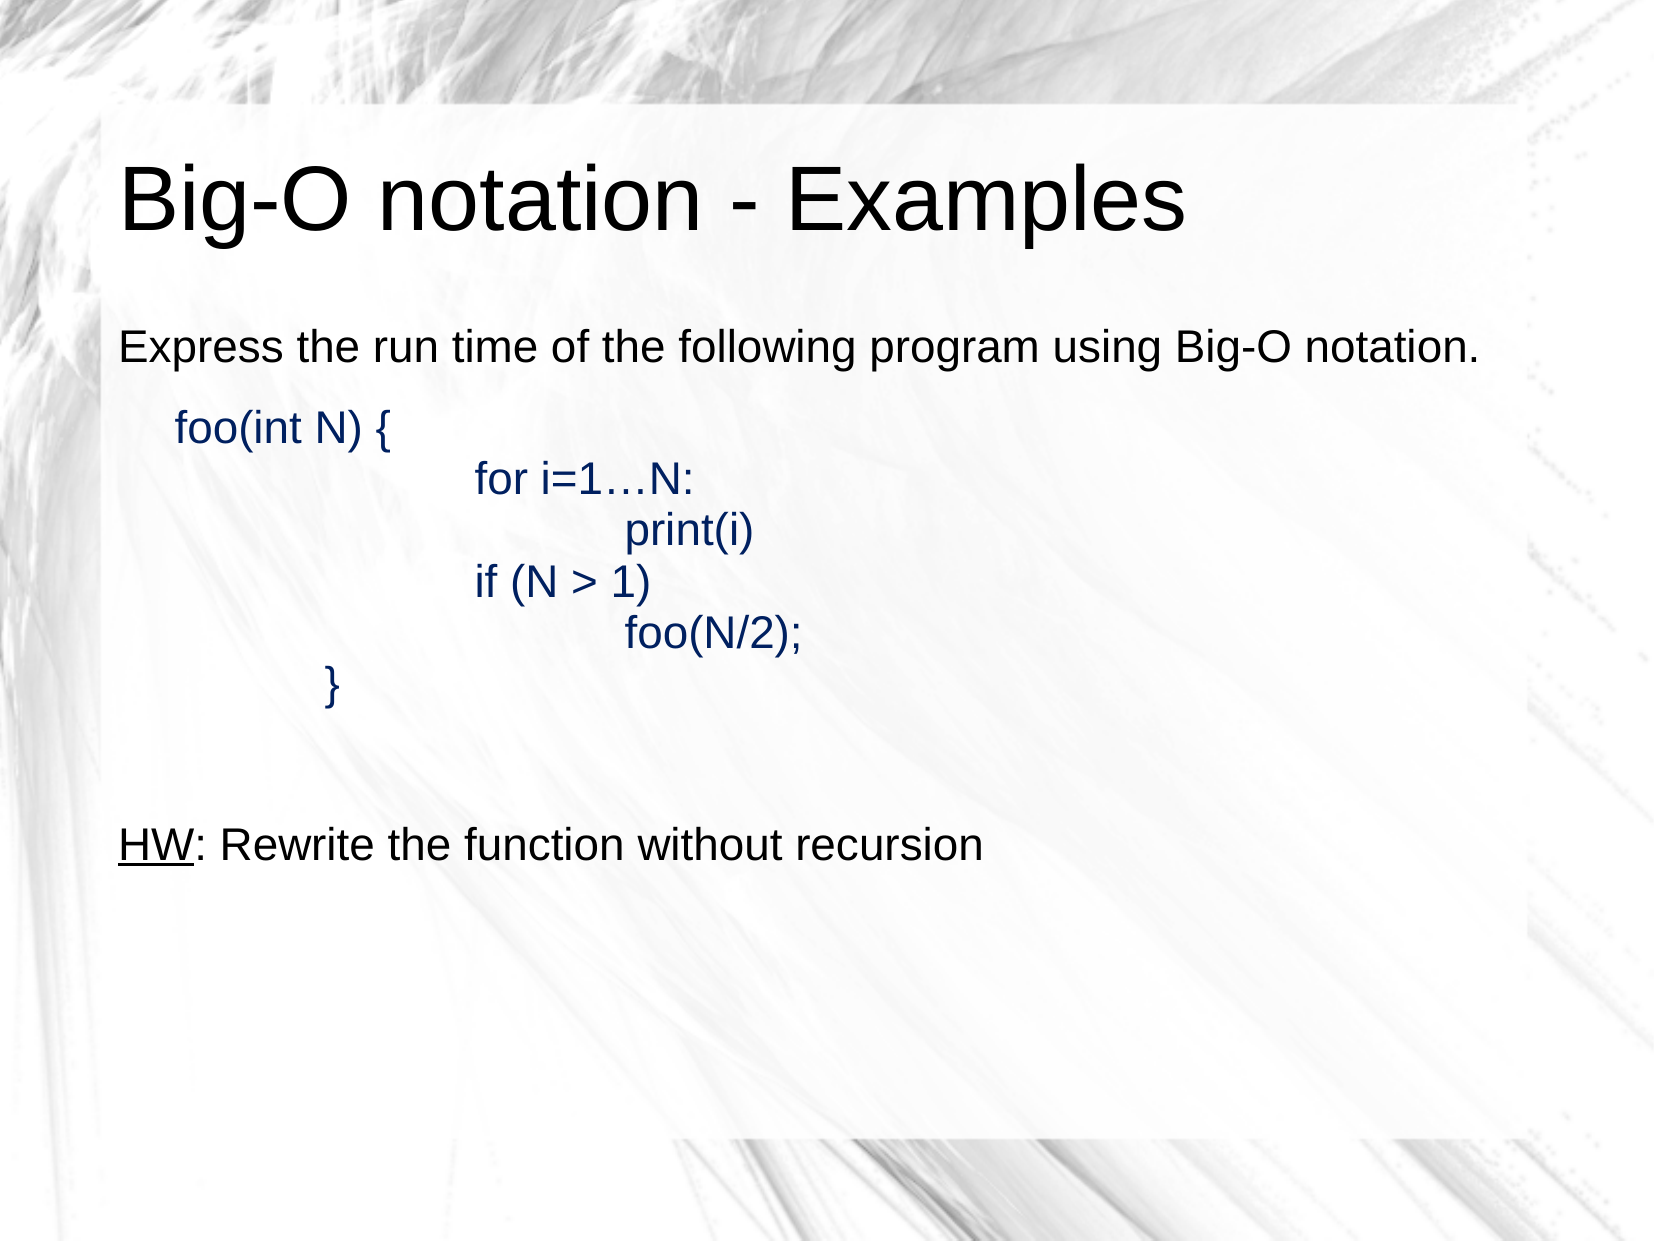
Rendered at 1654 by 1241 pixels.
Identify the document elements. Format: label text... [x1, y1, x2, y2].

picture [0, 0, 1654, 1241]
list Express the run time of the following program using Big-O notation. foo(int N) { for i=1…N: print(i) if (N > 1) foo(N/2); } HW: Rewrite the function without recursion [118, 319, 1571, 1109]
title Big-O notation - Examples [118, 112, 1506, 281]
